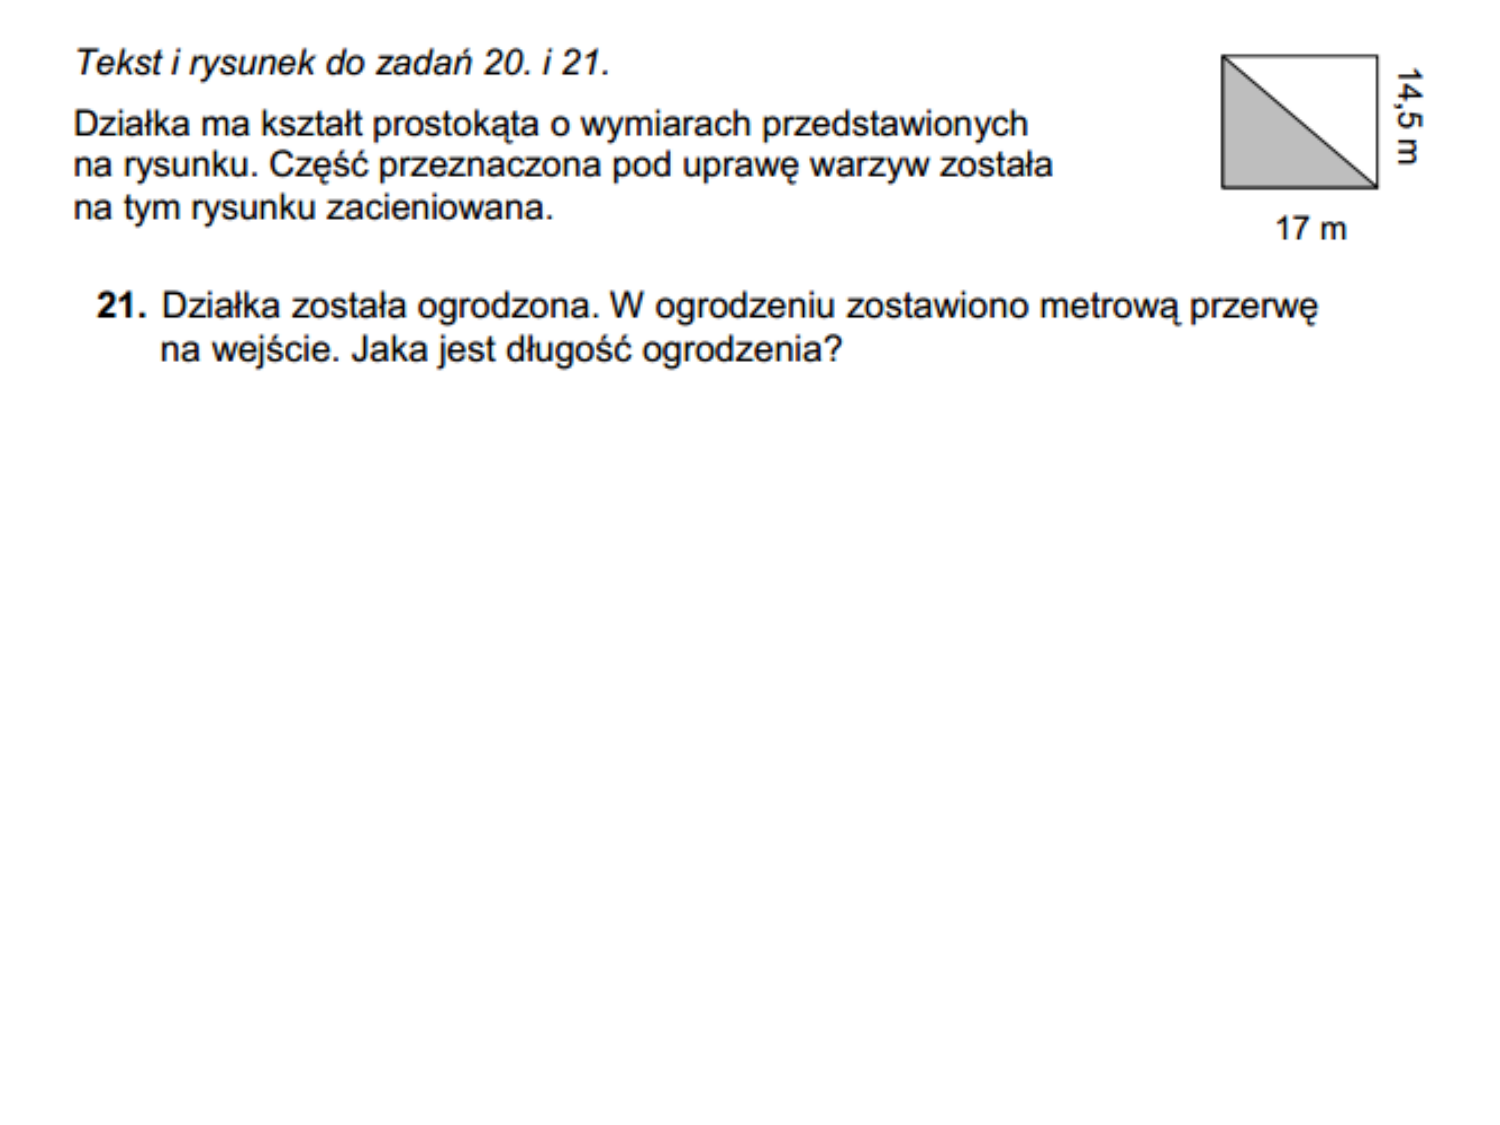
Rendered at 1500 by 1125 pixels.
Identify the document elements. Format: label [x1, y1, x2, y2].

picture [52, 30, 1436, 256]
picture [76, 270, 1482, 378]
